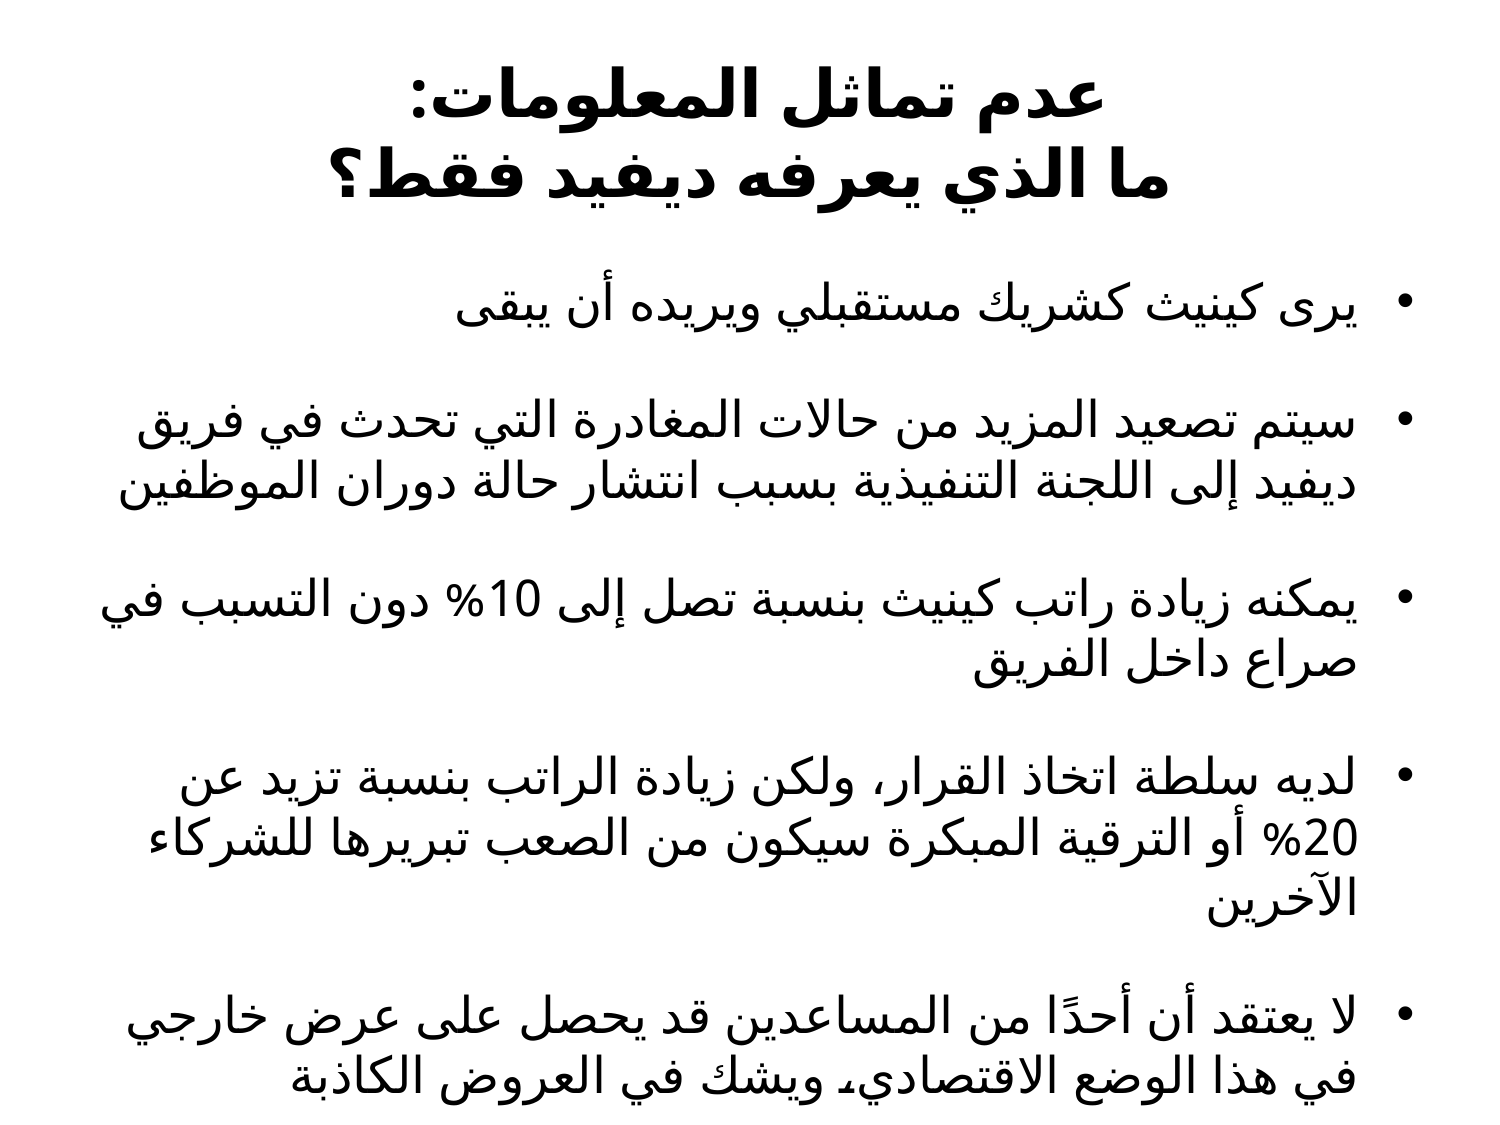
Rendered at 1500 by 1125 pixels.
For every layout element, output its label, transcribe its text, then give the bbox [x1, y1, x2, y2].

title عدم تماثل المعلومات: ما الذي يعرفه ديفيد فقط؟ [75, 37, 1425, 225]
list يرى كينيث كشريك مستقبلي ويريده أن يبقى سيتم تصعيد المزيد من حالات المغادرة التي تحدث في فريق ديفيد إلى اللجنة التنفيذية بسبب انتشار حالة دوران الموظفين يمكنه زيادة راتب كينيث بنسبة تصل إلى 10% دون التسبب في صراع داخل الفريق لديه سلطة اتخاذ القرار، ولكن زيادة الراتب بنسبة تزيد عن 20% أو الترقية المبكرة سيكون من الصعب تبريرها للشركاء الآخرين لا يعتقد أن أحدًا من المساعدين قد يحصل على عرض خارجي في هذا الوضع الاقتصادي، ويشك في العروض الكاذبة [75, 262, 1425, 1113]
